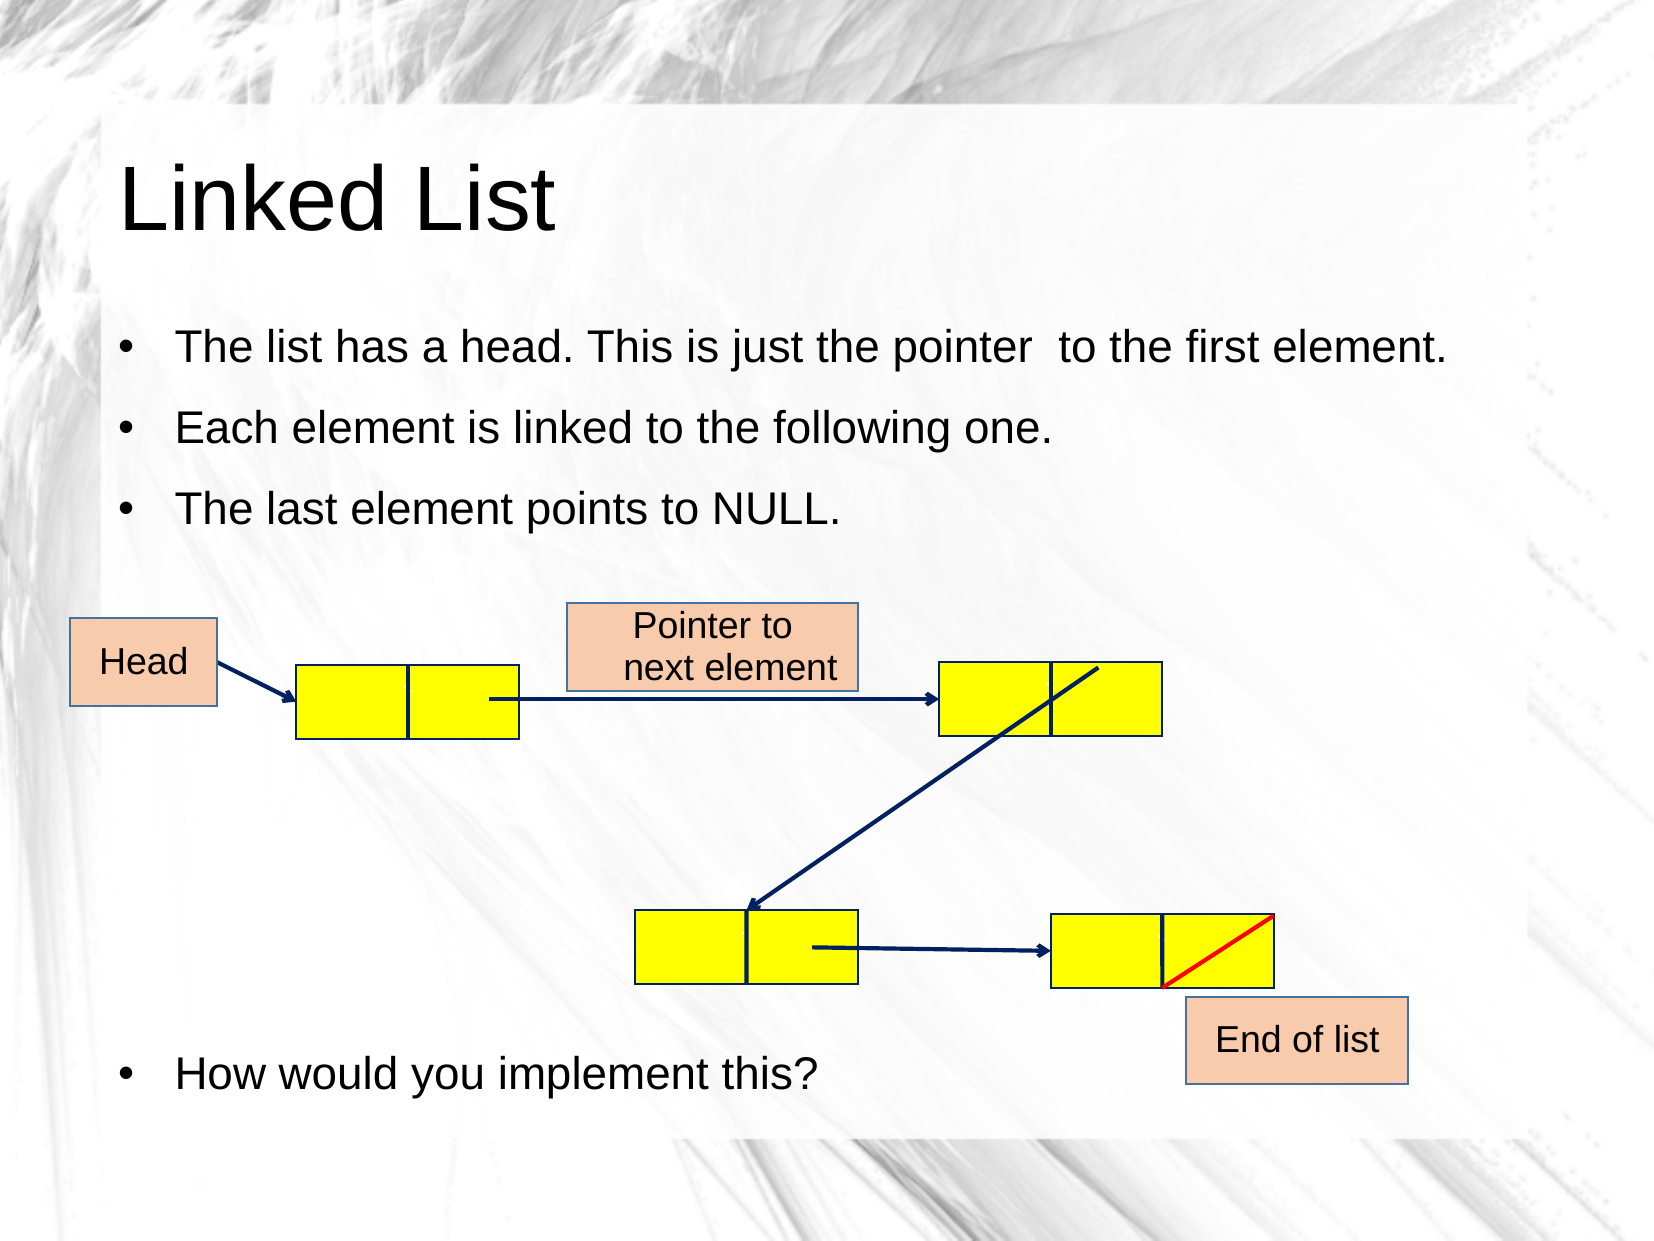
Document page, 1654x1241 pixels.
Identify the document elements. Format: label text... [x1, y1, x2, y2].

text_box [634, 910, 859, 985]
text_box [1162, 915, 1274, 987]
text_box Head [70, 618, 217, 706]
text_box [296, 664, 520, 739]
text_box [216, 661, 297, 702]
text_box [746, 667, 1099, 911]
text_box Pointer to next element [567, 602, 859, 691]
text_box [939, 662, 1163, 737]
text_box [1050, 913, 1274, 988]
title Linked List [118, 112, 1506, 281]
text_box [812, 947, 1050, 951]
picture [0, 0, 1654, 1241]
text_box End of list [1186, 996, 1408, 1085]
list The list has a head. This is just the pointer to the first element. Each element is linked to the following one. The last element points to NULL. How would you implement this? [118, 319, 1571, 1109]
